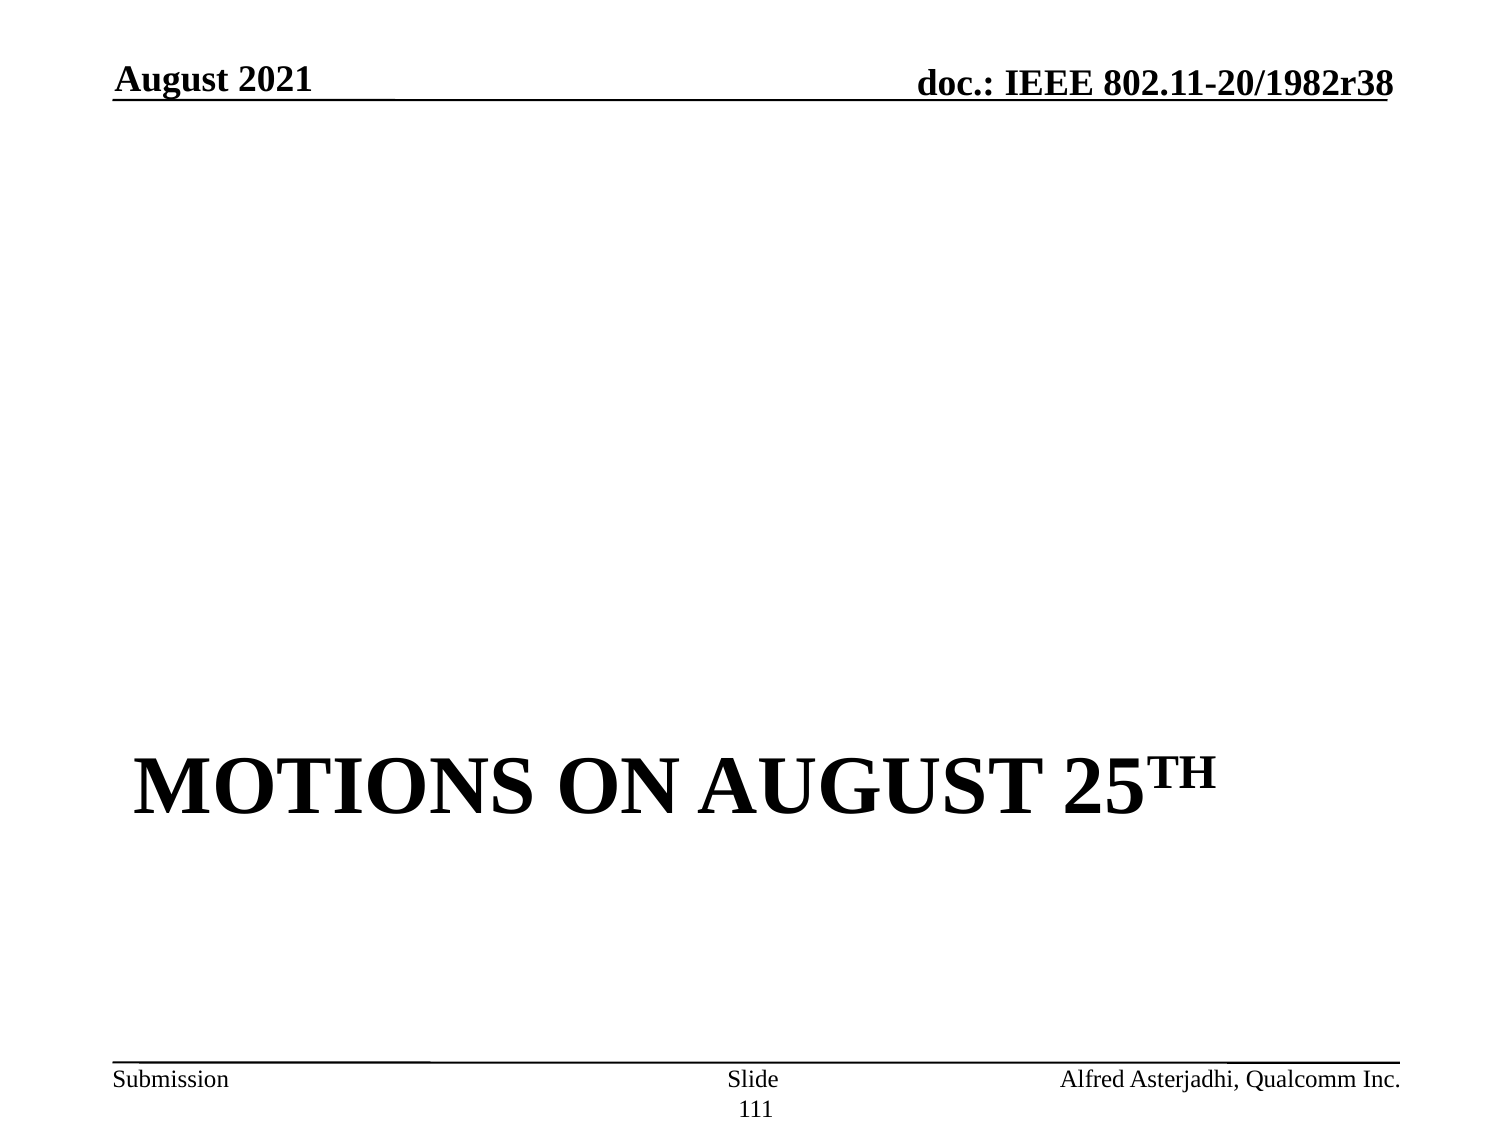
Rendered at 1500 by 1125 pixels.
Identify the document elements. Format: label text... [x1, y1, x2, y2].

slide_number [114, 54, 423, 100]
slide_number Slide 111 [712, 1061, 800, 1123]
title Motions on August 25th [118, 722, 1394, 947]
footer Alfred Asterjadhi, Qualcomm Inc. [878, 1061, 1402, 1093]
